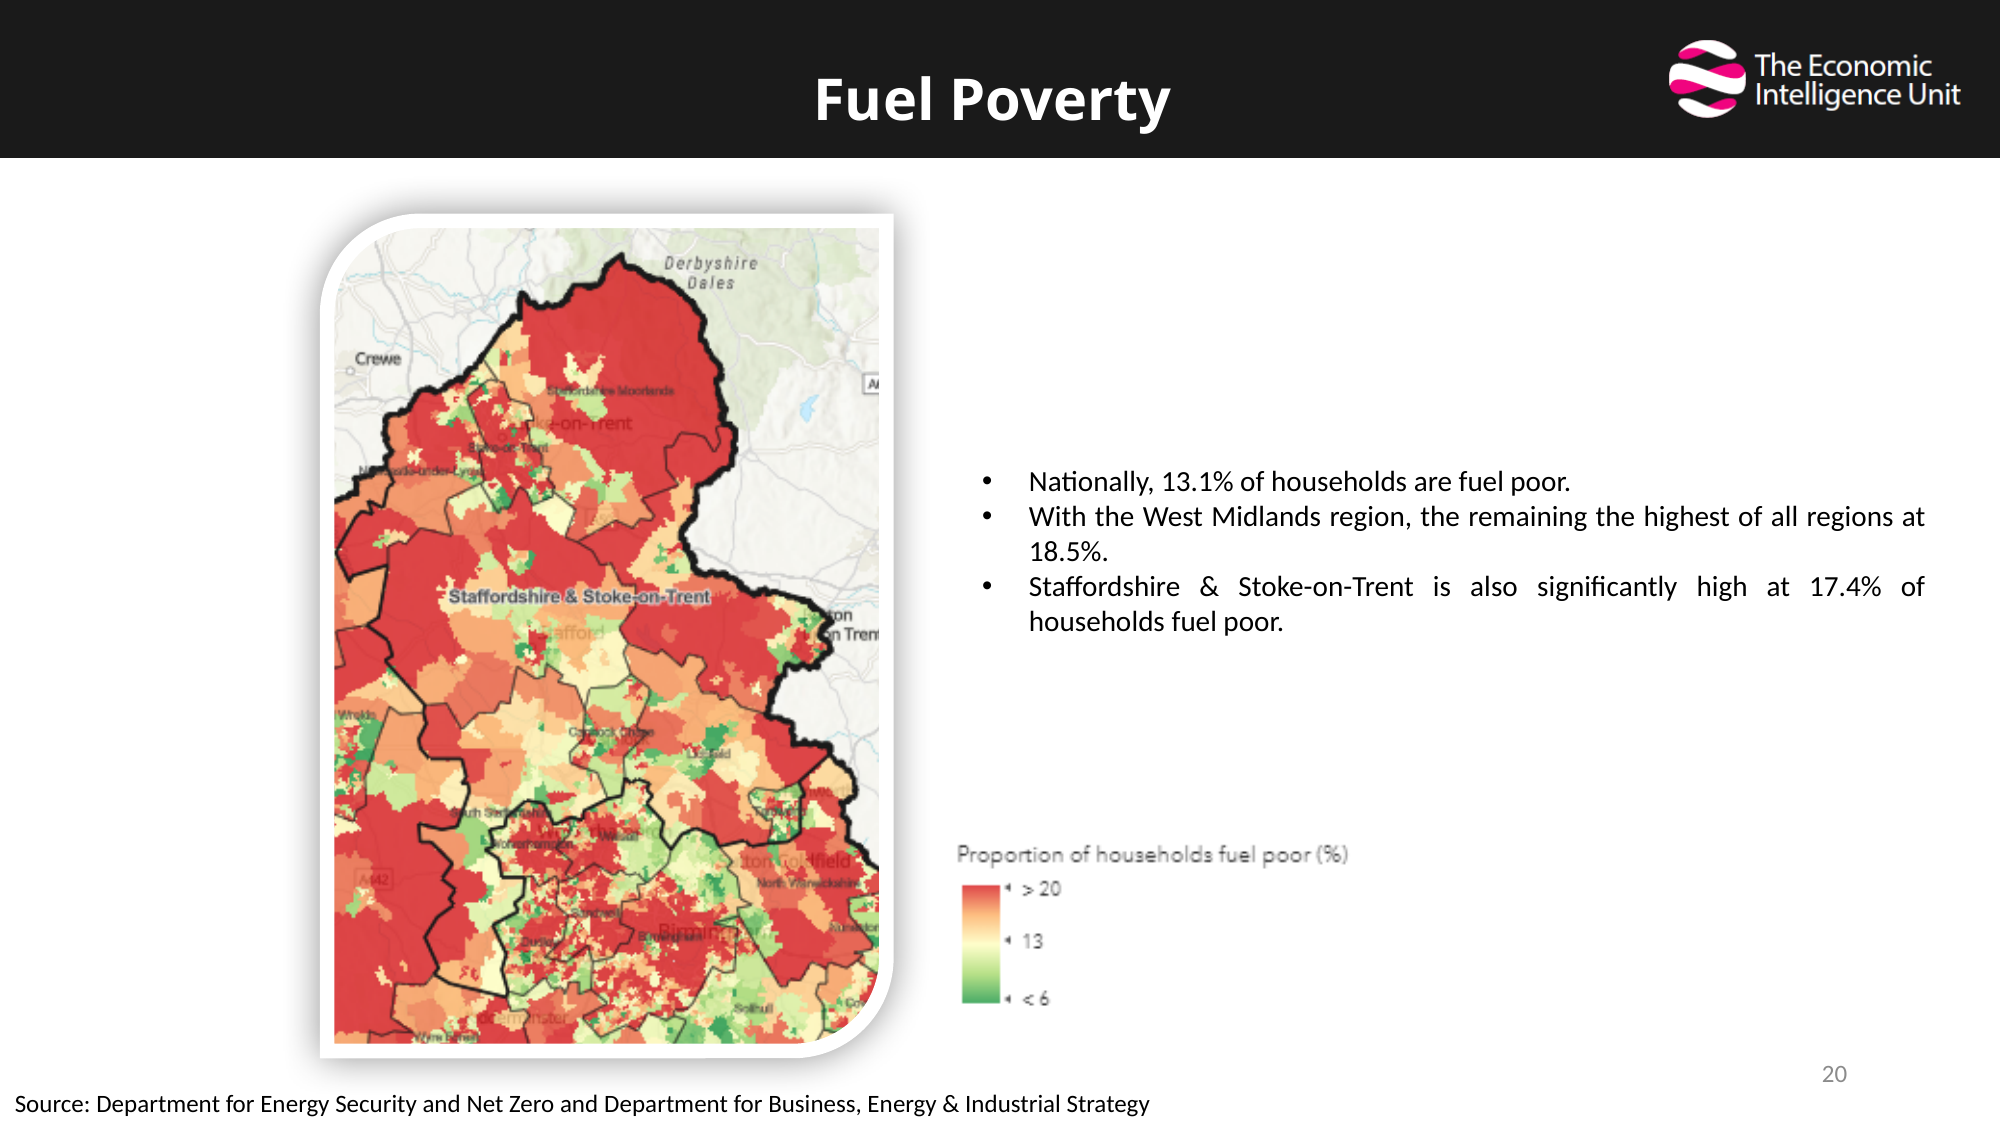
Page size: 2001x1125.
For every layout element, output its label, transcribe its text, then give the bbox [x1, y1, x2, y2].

text_box Source: Department for Energy Security and Net Zero and Department for Business, Energy & Industrial Strategy [0, 1080, 2000, 1125]
picture [1663, 32, 1972, 126]
text_box Nationally, 13.1% of households are fuel poor. With the West Midlands region, the remaining the highest of all regions at 18.5%. Staffordshire & Stoke-on-Trent is also significantly high at 17.4% of households fuel poor. [967, 455, 1942, 645]
picture [327, 220, 887, 1051]
slide_number 20 [1412, 1042, 1863, 1080]
title Fuel Poverty [249, 62, 1750, 141]
text_box [0, 0, 2000, 158]
picture [948, 831, 1367, 1027]
